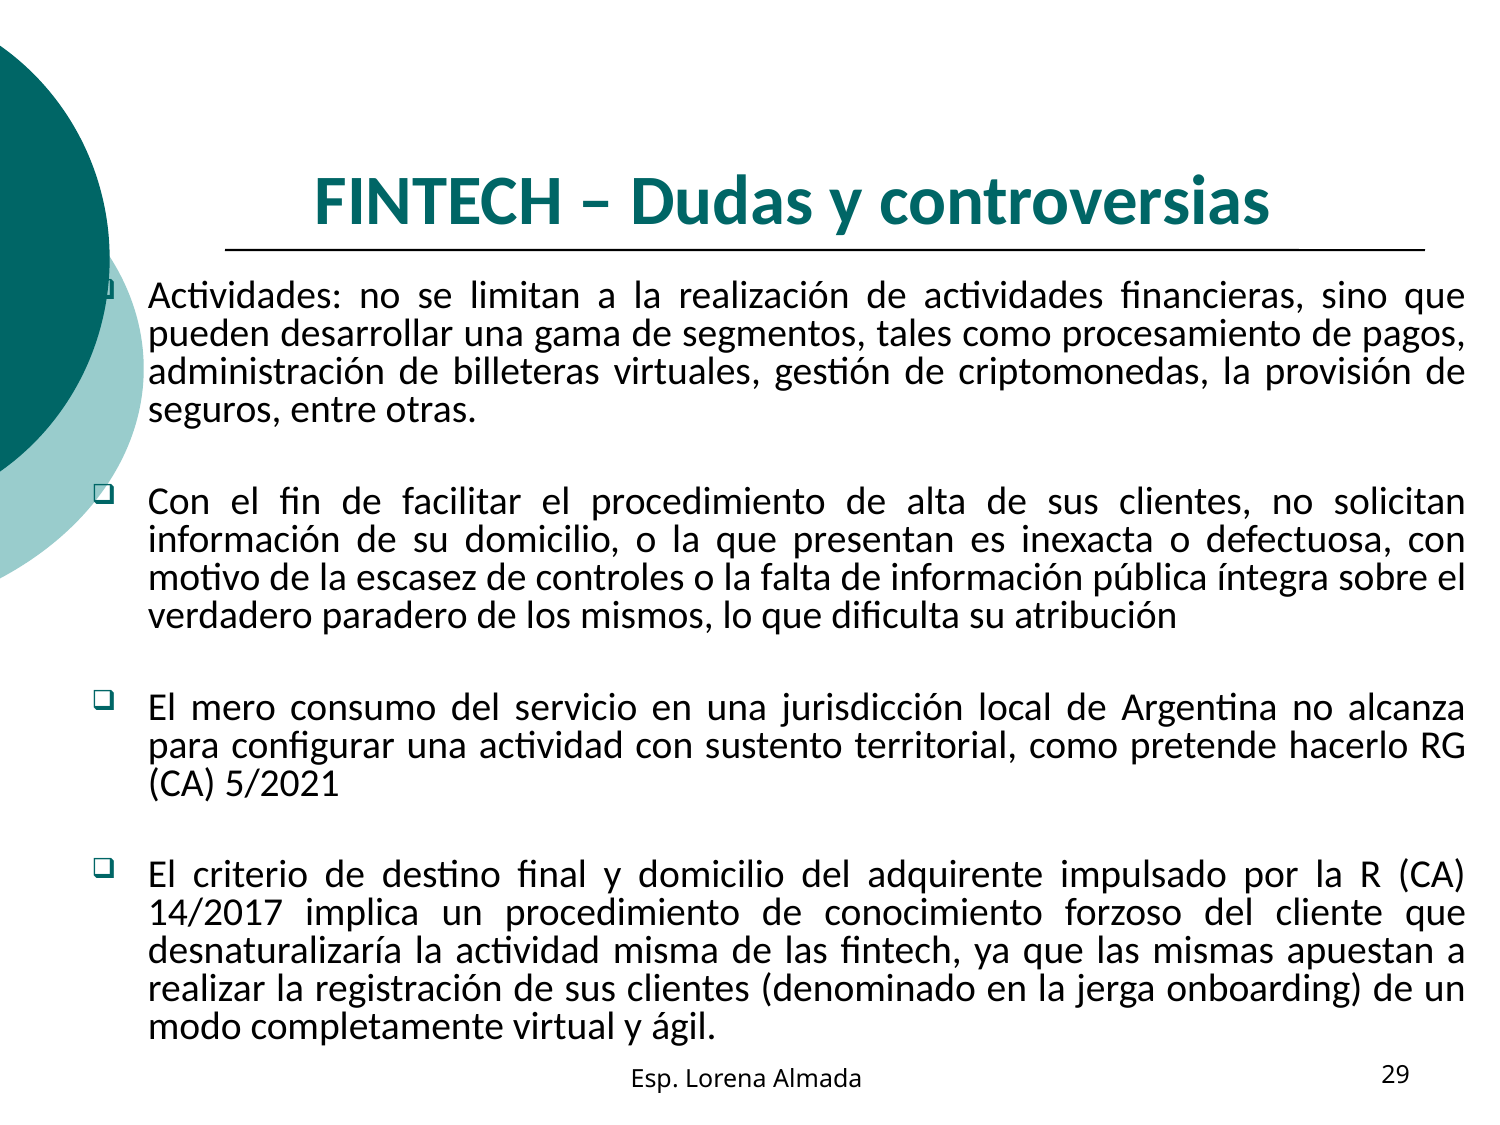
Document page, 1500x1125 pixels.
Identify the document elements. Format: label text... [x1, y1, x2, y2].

footer Esp. Lorena Almada [512, 1024, 988, 1101]
list Actividades: no se limitan a la realización de actividades financieras, sino que pueden desarrollar una gama de segmentos, tales como procesamiento de pagos, administración de billeteras virtuales, gestión de criptomonedas, la provisión de seguros, entre otras. Con el fin de facilitar el procedimiento de alta de sus clientes, no solicitan información de su domicilio, o la que presentan es inexacta o defectuosa, con motivo de la escasez de controles o la falta de información pública íntegra sobre el verdadero paradero de los mismos, lo que dificulta su atribución El mero consumo del servicio en una jurisdicción local de Argentina no alcanza para configurar una actividad con sustento territorial, como pretende hacerlo RG (CA) 5/2021 El criterio de destino final y domicilio del adquirente impulsado por la R (CA) 14/2017 implica un procedimiento de conocimiento forzoso del cliente que desnaturalizaría la actividad misma de las fintech, ya que las mismas apuestan a realizar la registración de sus clientes (denominado en la jerga onboarding) de un modo completamente virtual y ágil. [76, 208, 1483, 991]
title FINTECH – Dudas y controversias [105, 58, 1482, 208]
slide_number 29 [1074, 1024, 1426, 1101]
